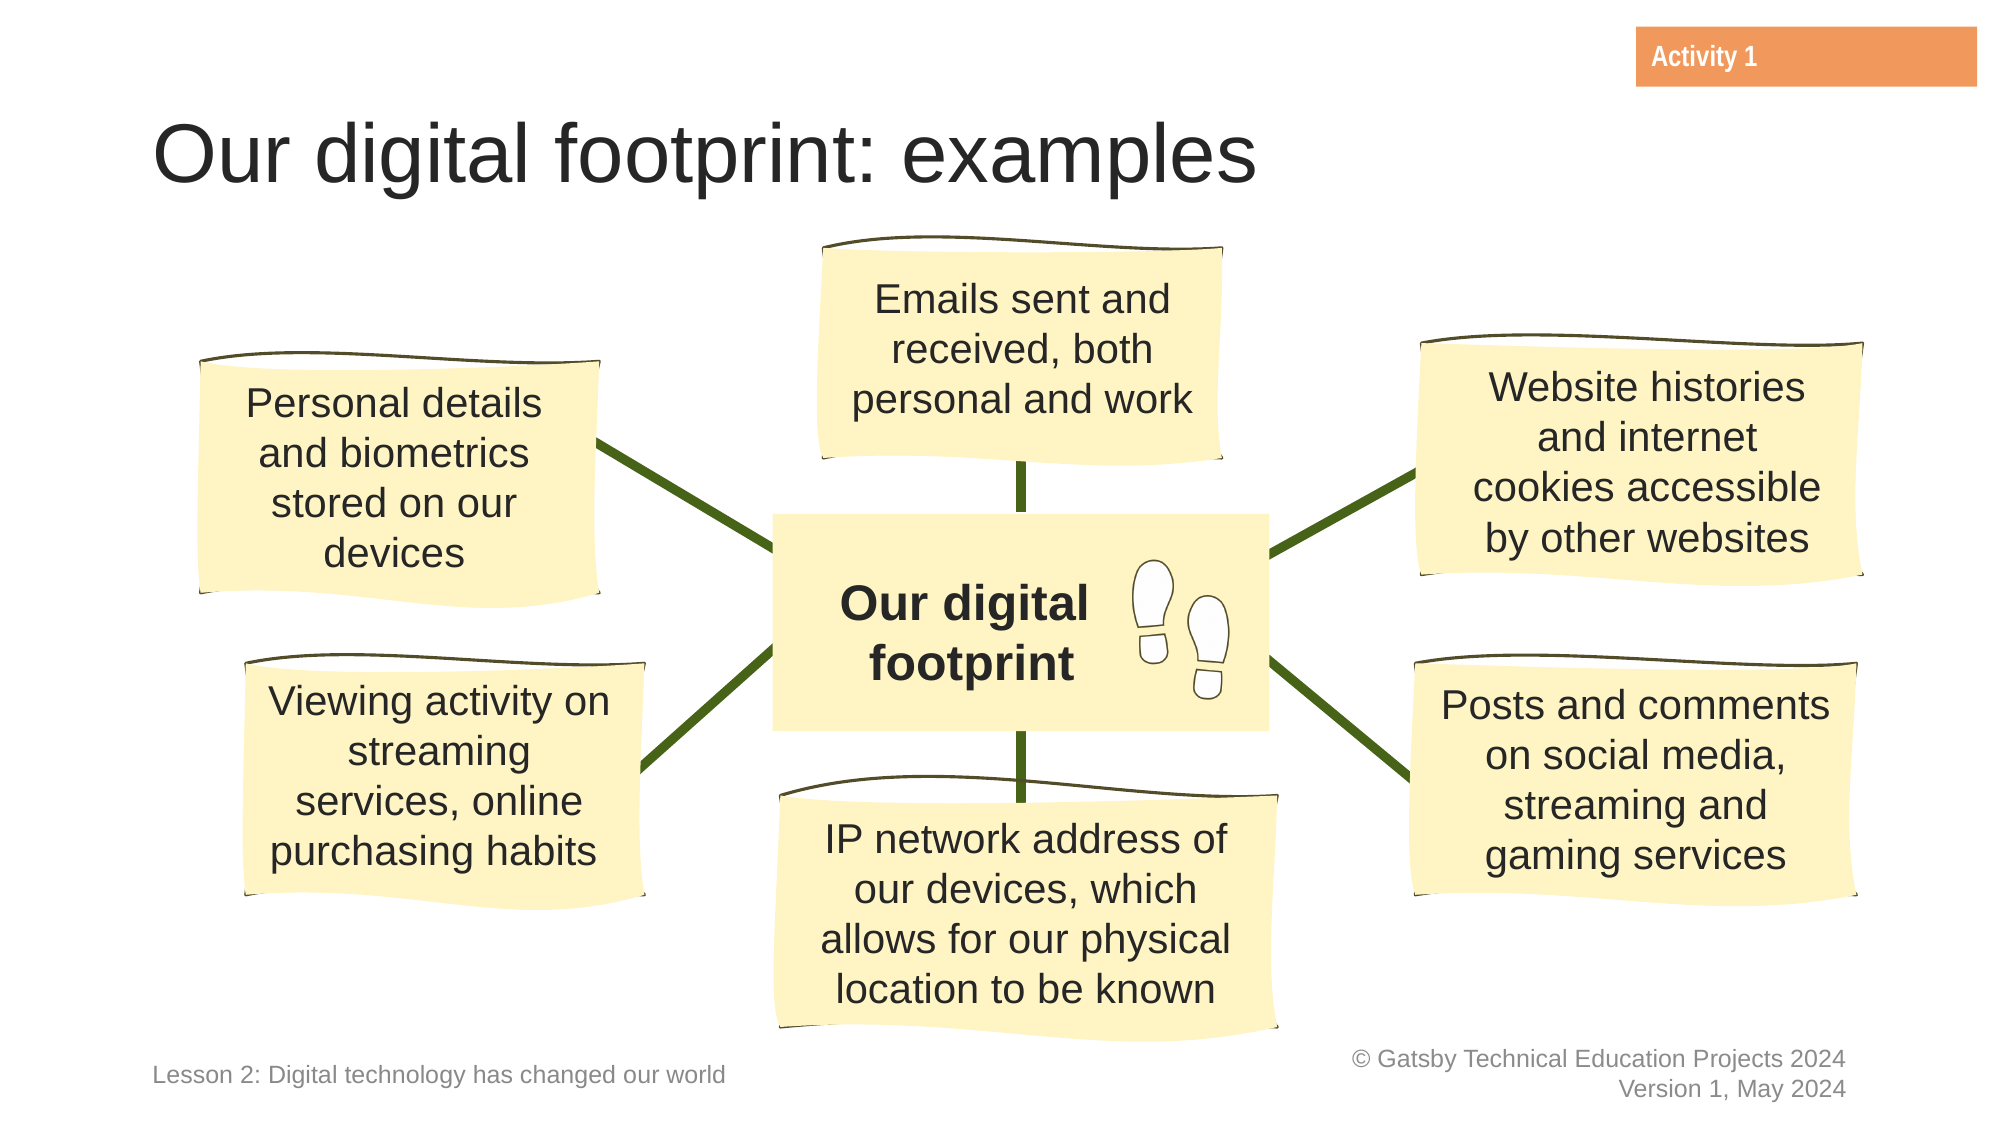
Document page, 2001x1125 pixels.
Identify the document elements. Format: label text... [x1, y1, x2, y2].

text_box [823, 247, 1222, 459]
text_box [1265, 457, 1421, 557]
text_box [1266, 658, 1443, 805]
list Activity 1 [1636, 26, 1978, 87]
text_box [245, 663, 645, 895]
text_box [633, 646, 776, 776]
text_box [1421, 343, 1863, 575]
title Our digital footprint: examples [137, 46, 1863, 265]
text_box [200, 361, 600, 593]
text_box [772, 513, 1270, 732]
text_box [1415, 663, 1857, 895]
list Lesson 2: Digital technology has changed our world [137, 1042, 829, 1103]
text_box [780, 795, 1278, 1027]
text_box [600, 435, 776, 550]
